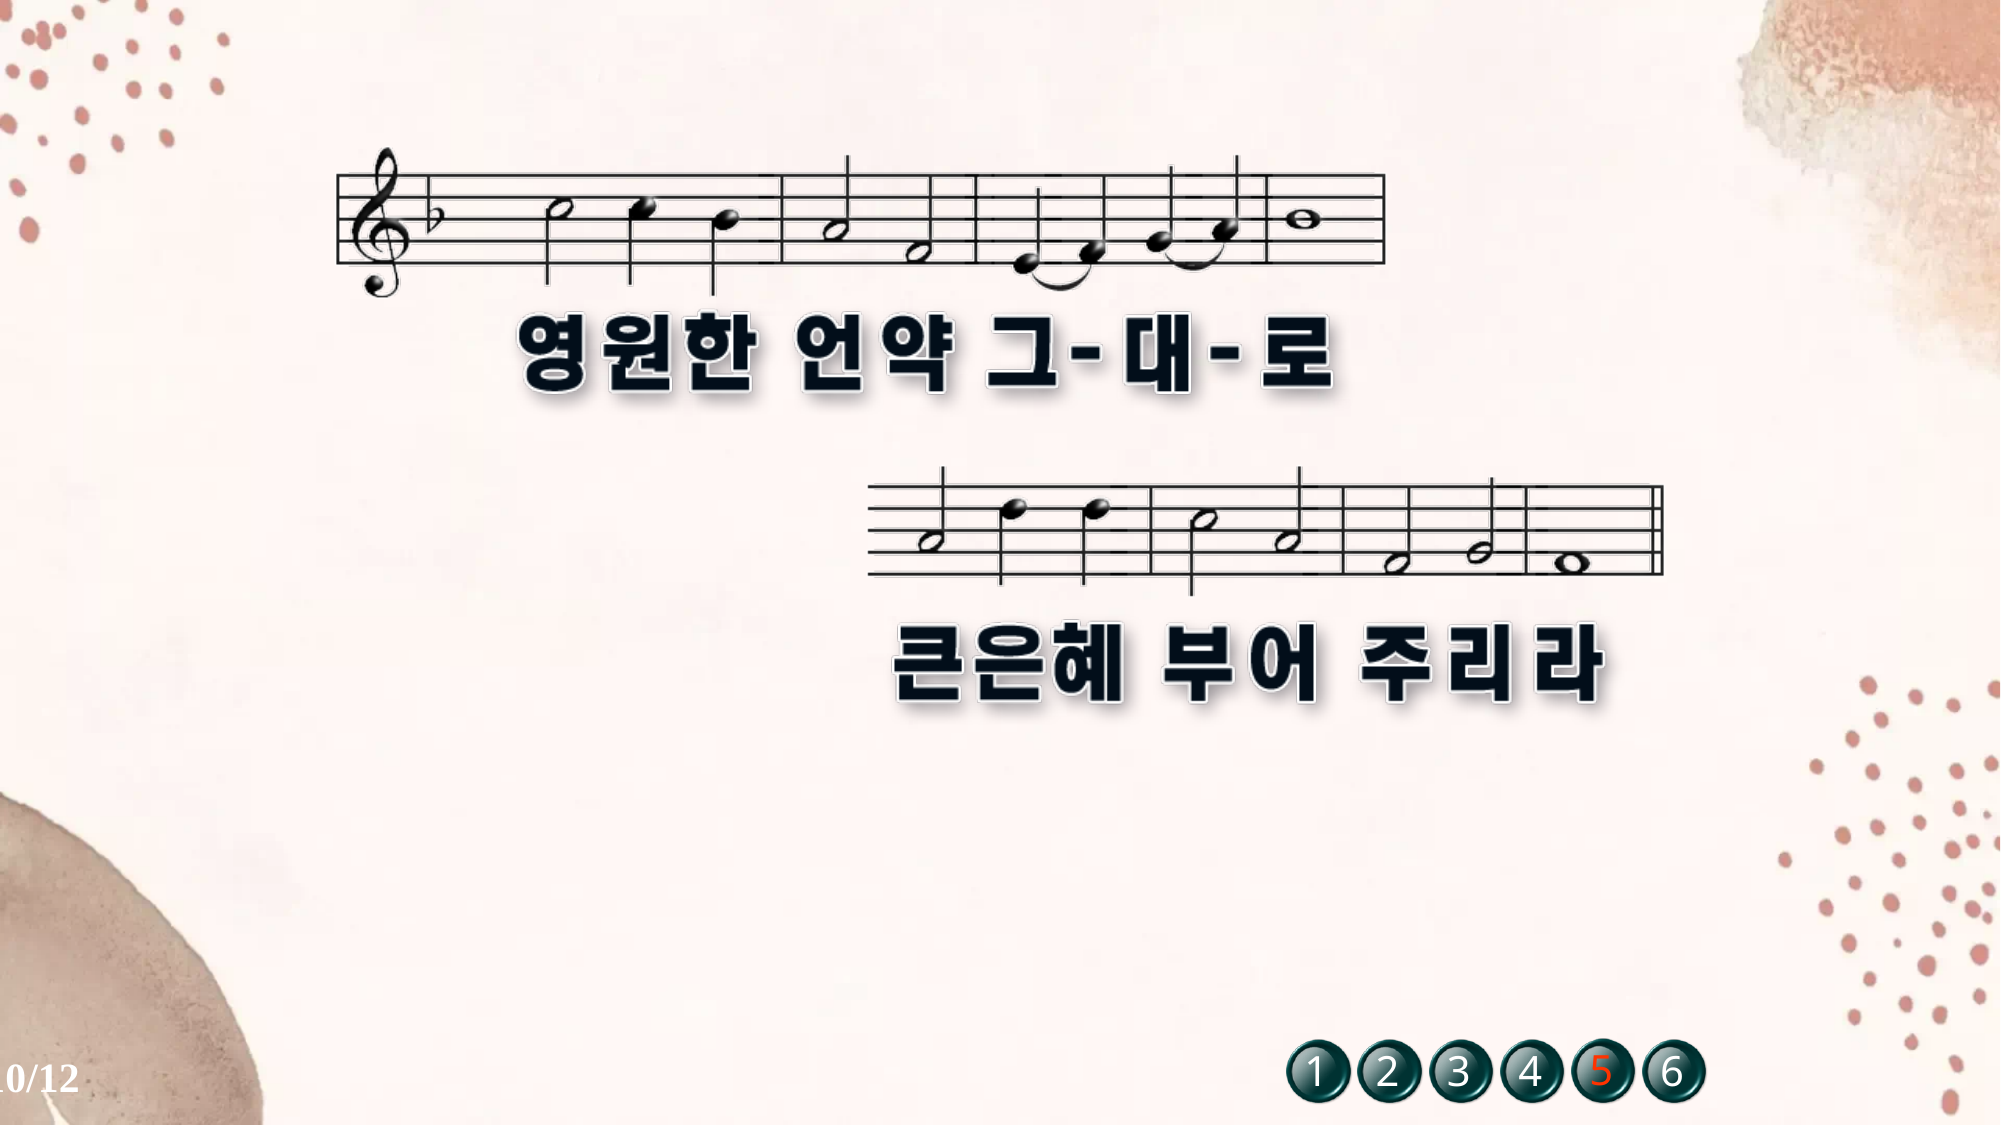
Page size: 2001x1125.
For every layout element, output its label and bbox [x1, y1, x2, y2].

text_box [1639, 1035, 1709, 1106]
text_box [1426, 1035, 1496, 1106]
text_box [1354, 1035, 1425, 1106]
text_box [1497, 1035, 1567, 1106]
text_box [1283, 1035, 1354, 1106]
picture [0, 0, 2001, 1125]
text_box [1568, 1034, 1638, 1106]
